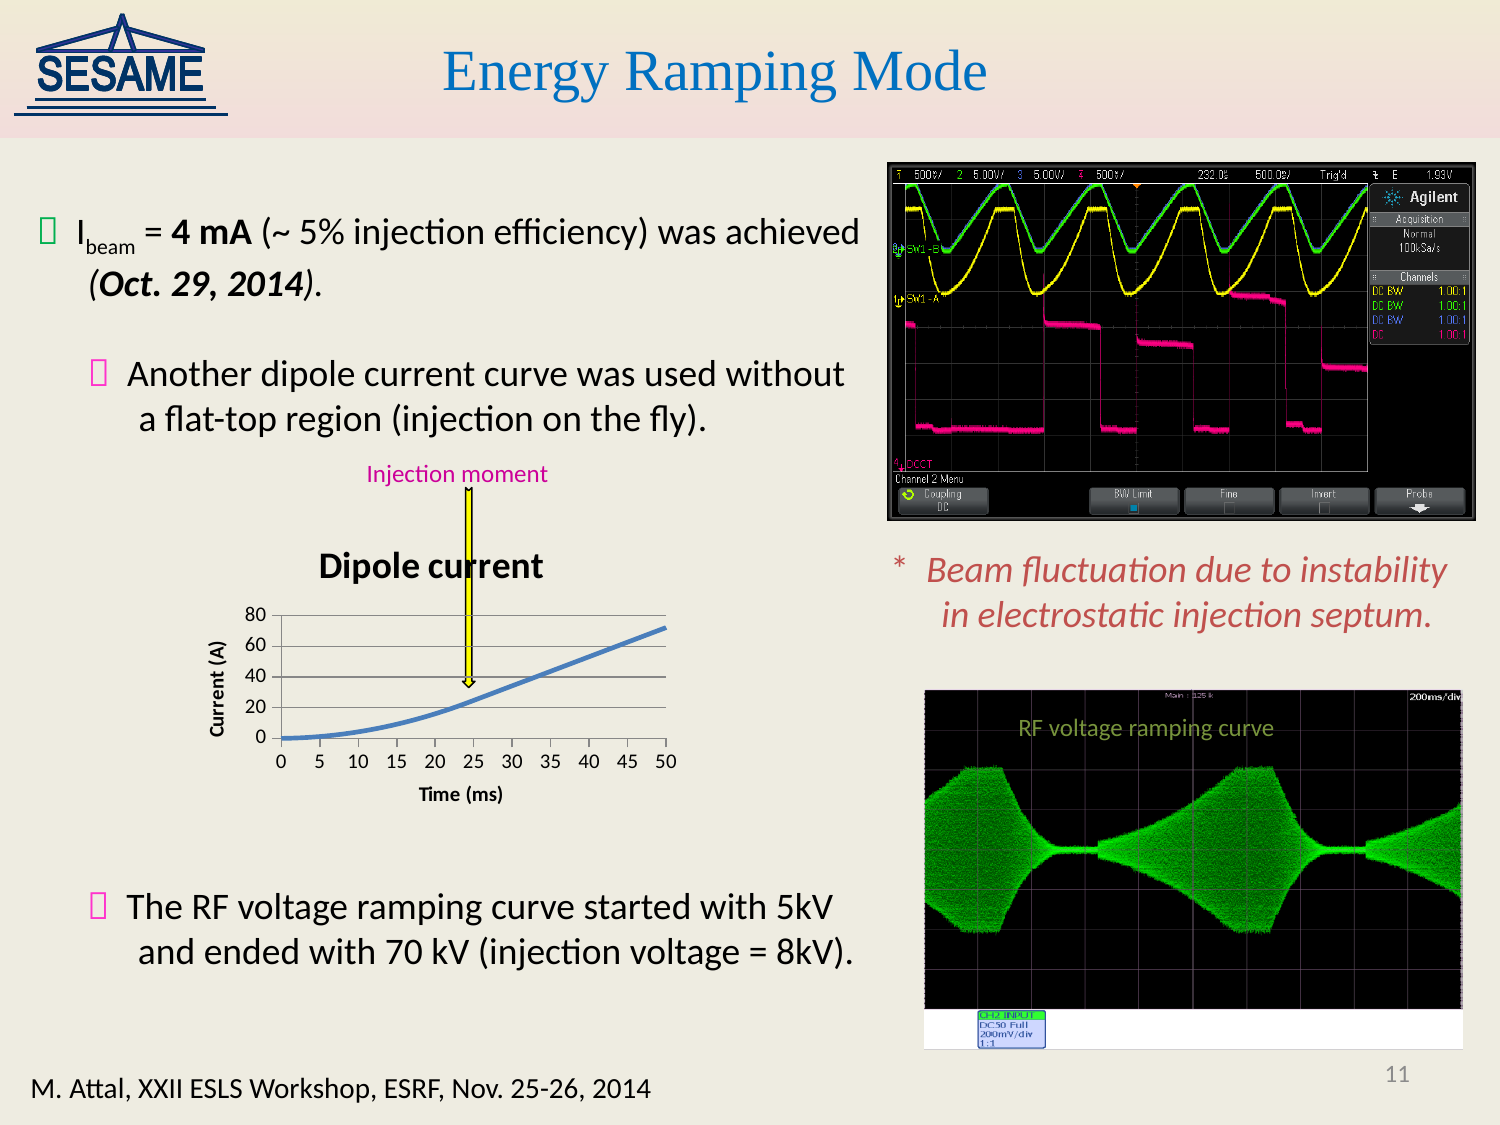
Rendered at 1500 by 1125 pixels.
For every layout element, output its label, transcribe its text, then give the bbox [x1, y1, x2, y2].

picture [12, 12, 233, 119]
text_box * Beam fluctuation due to instability in electrostatic injection septum. [875, 537, 1463, 643]
text_box [465, 495, 472, 523]
text_box [0, 0, 1500, 139]
text_box  Ibeam = 4 mA (~ 5% injection efficiency) was achieved (Oct. 29, 2014).  Another dipole current curve was used without a flat-top region (injection on the fly). [21, 199, 882, 446]
text_box Injection moment [351, 450, 564, 495]
slide_number 11 [1074, 1059, 1425, 1103]
picture [924, 689, 1463, 1051]
text_box Energy Ramping Mode [427, 24, 1004, 110]
text_box  The RF voltage ramping curve started with 5kV and ended with 70 kV (injection voltage = 8kV). [21, 874, 870, 980]
picture [887, 162, 1477, 522]
text_box M. Attal, XXII ESLS Workshop, ESRF, Nov. 25-26, 2014 [15, 1062, 667, 1113]
chart [174, 524, 688, 838]
